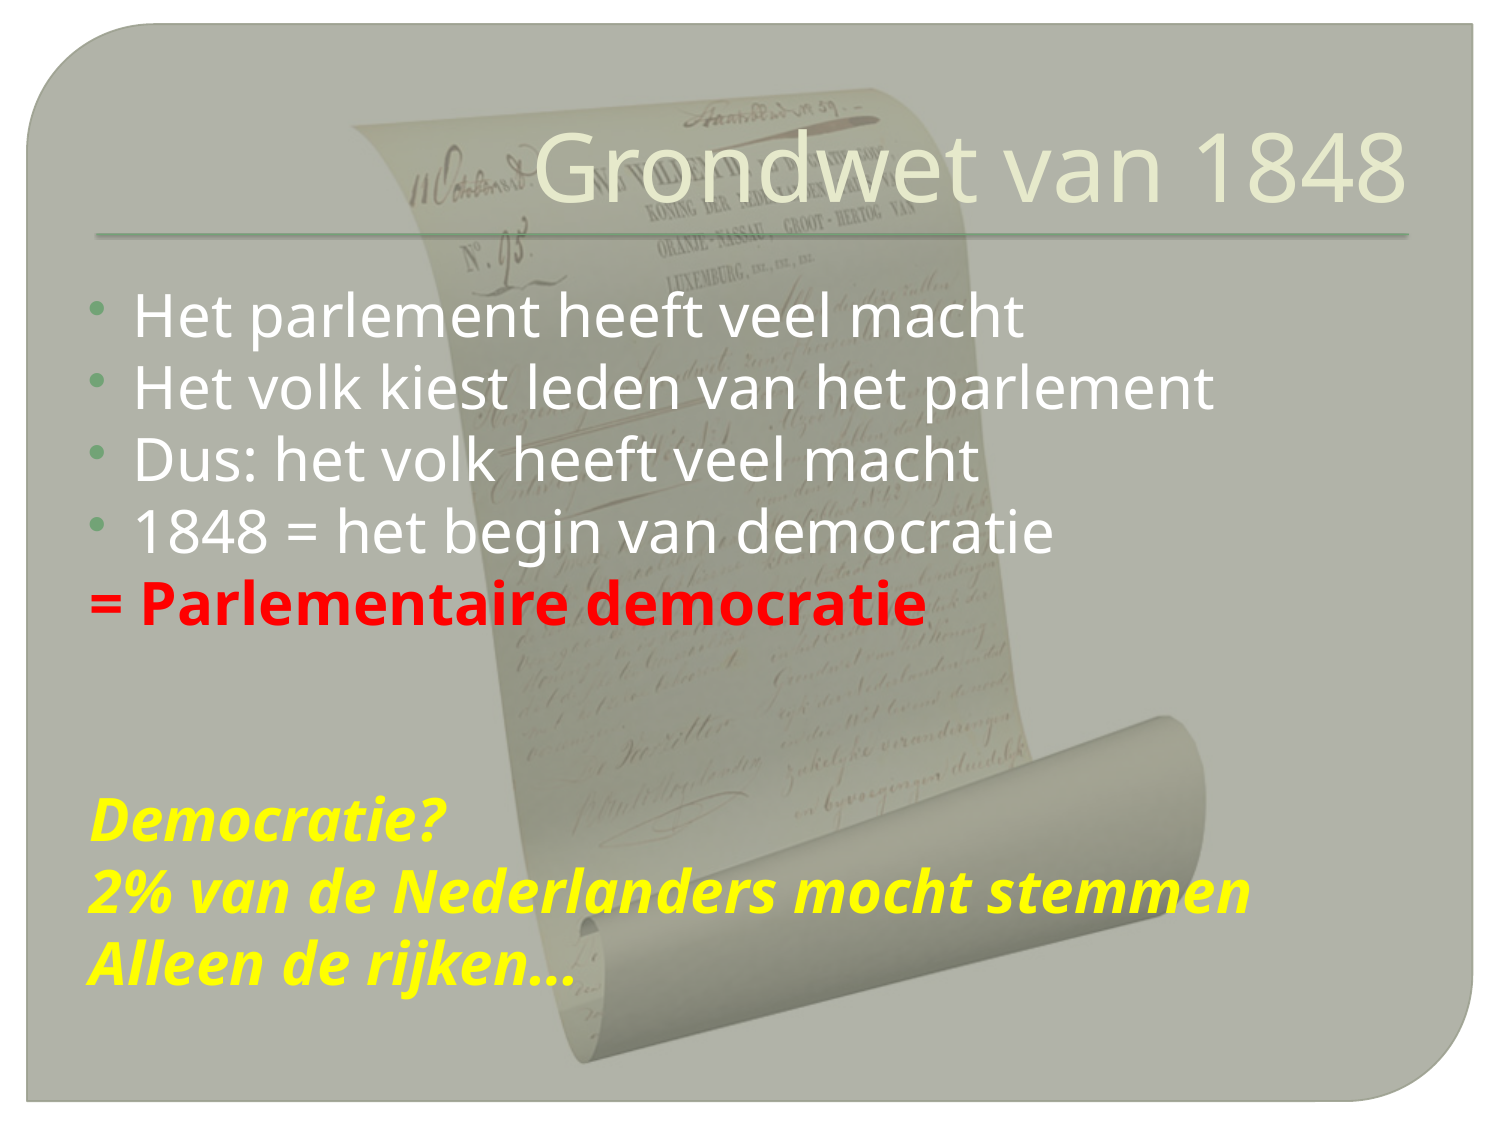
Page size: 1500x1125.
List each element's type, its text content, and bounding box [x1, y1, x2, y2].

list Het parlement heeft veel macht Het volk kiest leden van het parlement Dus: het volk heeft veel macht 1848 = het begin van democratie = Parlementaire democratie Democratie? 2% van de Nederlanders mocht stemmen Alleen de rijken… [75, 270, 1425, 1013]
text_box [0, 0, 1500, 1125]
title Grondwet van 1848 [75, 41, 1425, 230]
